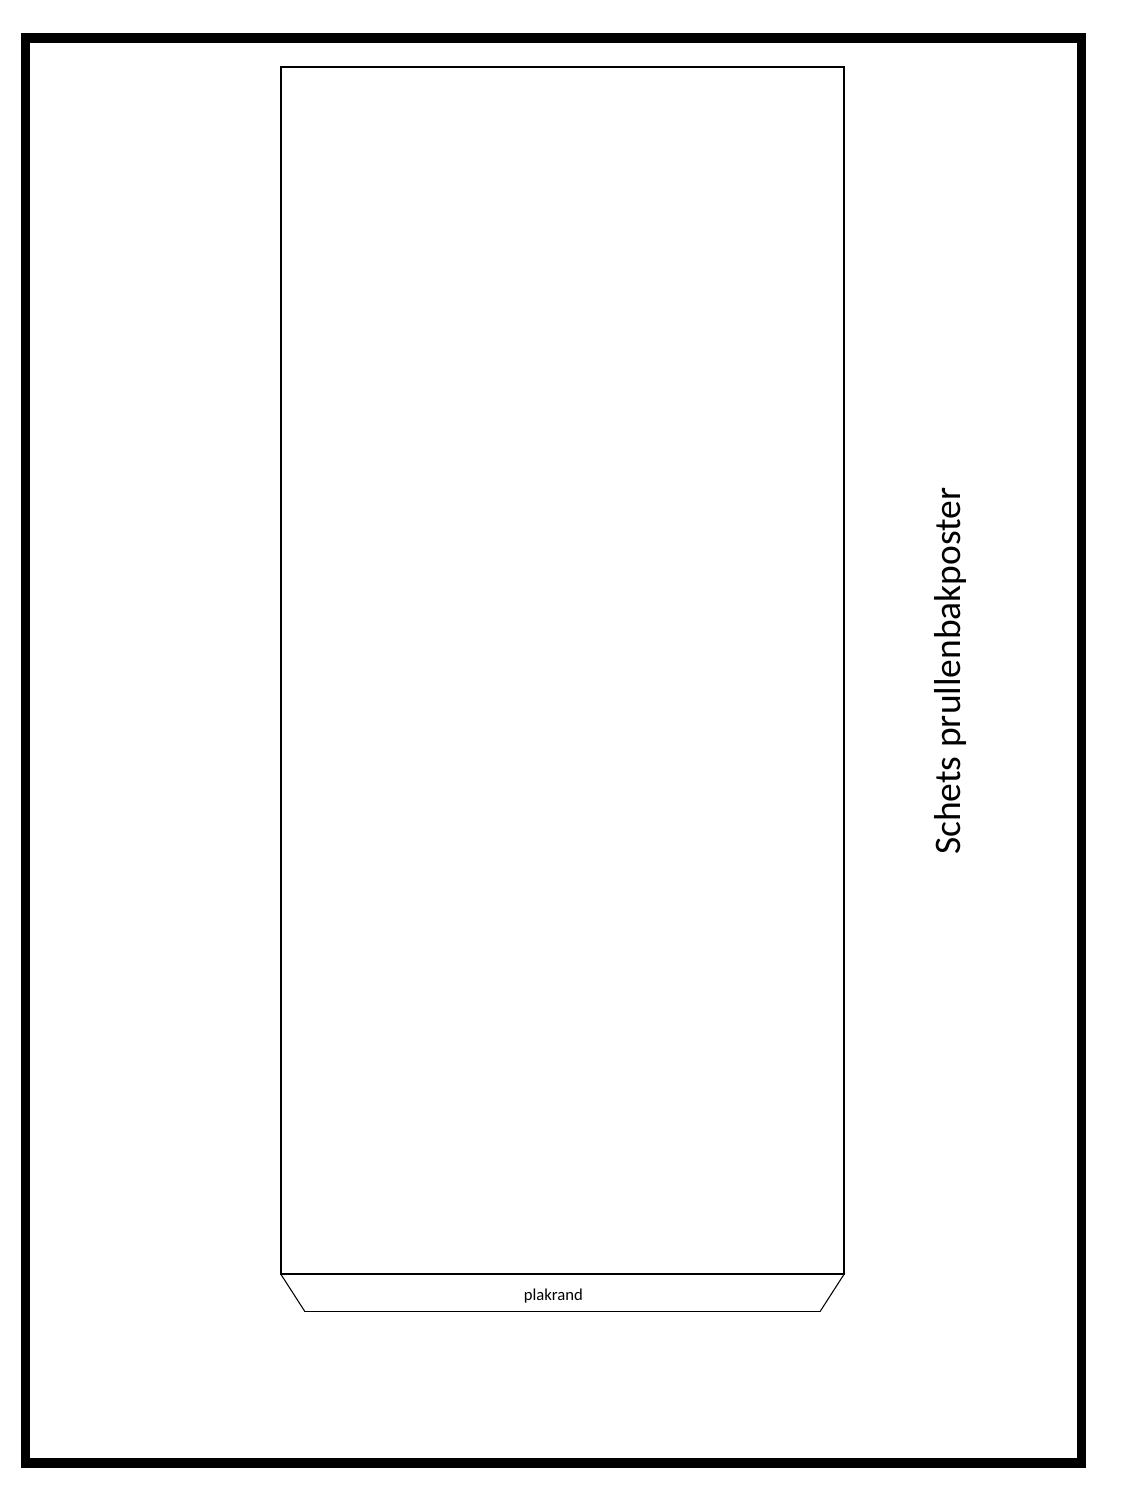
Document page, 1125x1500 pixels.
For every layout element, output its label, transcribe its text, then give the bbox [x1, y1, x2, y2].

text_box plakrand [509, 1276, 598, 1311]
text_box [819, 1274, 845, 1312]
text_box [280, 1274, 306, 1312]
text_box Schets prullenbakposter [915, 472, 976, 870]
text_box [24, 37, 1083, 1464]
text_box [280, 66, 845, 1275]
